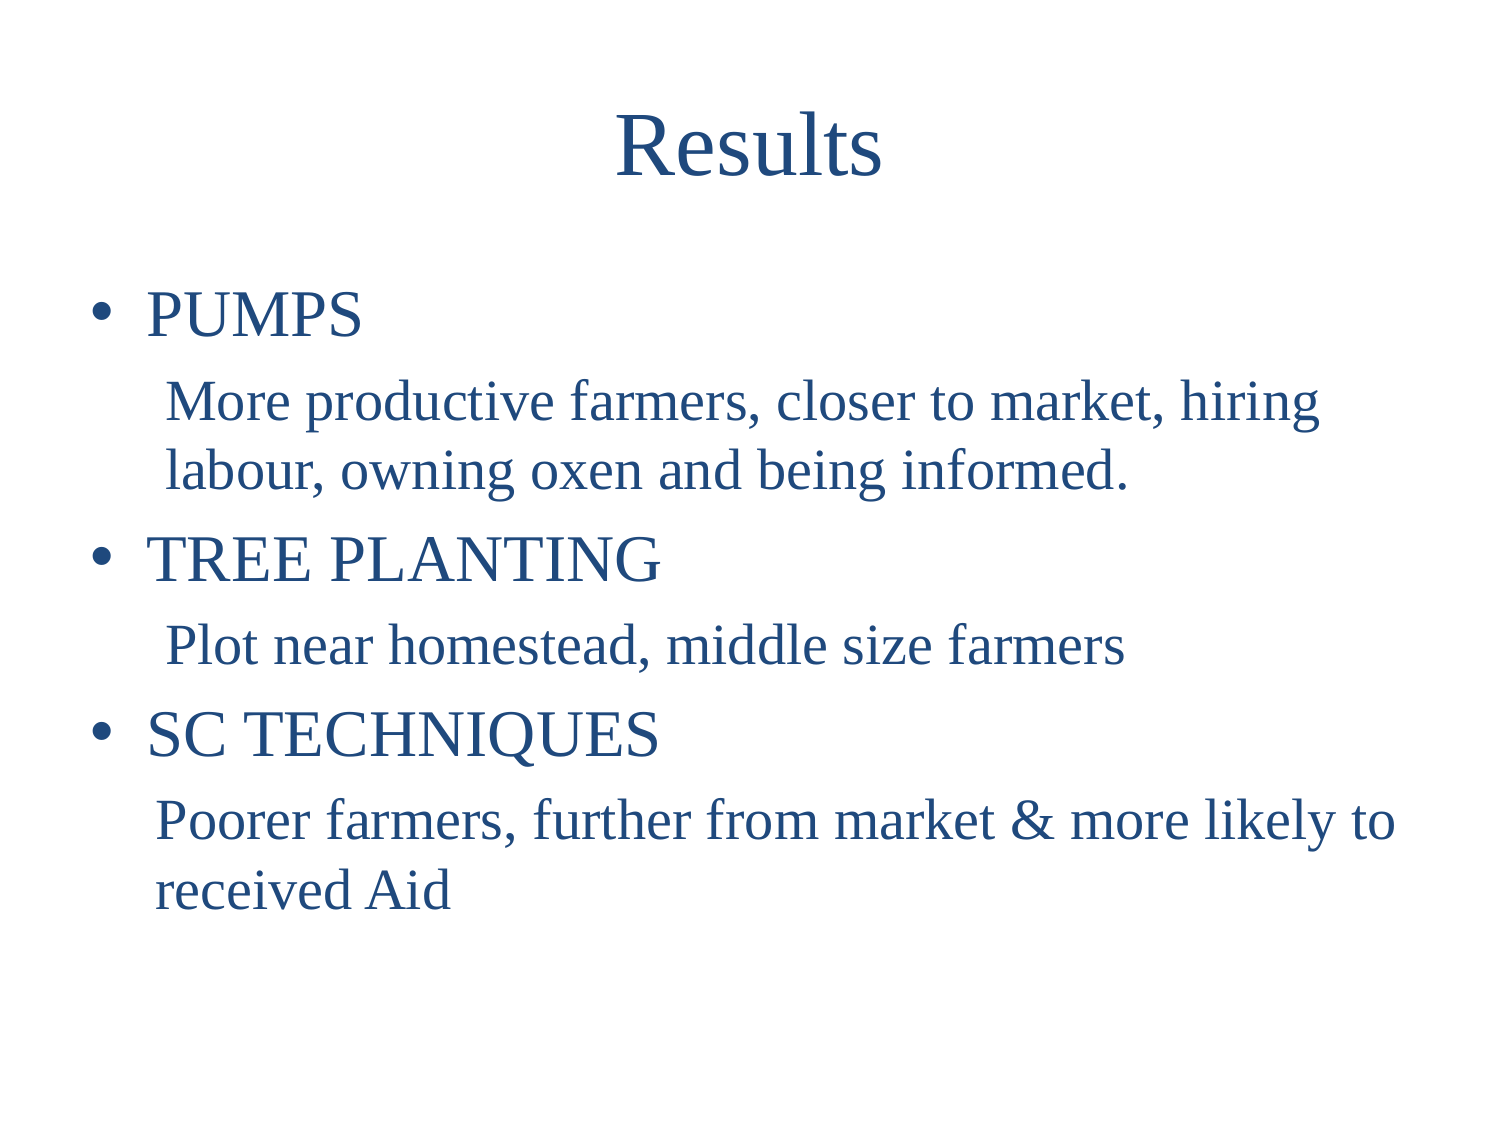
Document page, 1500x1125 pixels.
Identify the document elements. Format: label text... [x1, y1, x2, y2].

title Results [75, 45, 1425, 233]
list PUMPS More productive farmers, closer to market, hiring labour, owning oxen and being informed. TREE PLANTING Plot near homestead, middle size farmers SC TECHNIQUES Poorer farmers, further from market & more likely to received Aid [75, 262, 1425, 1005]
